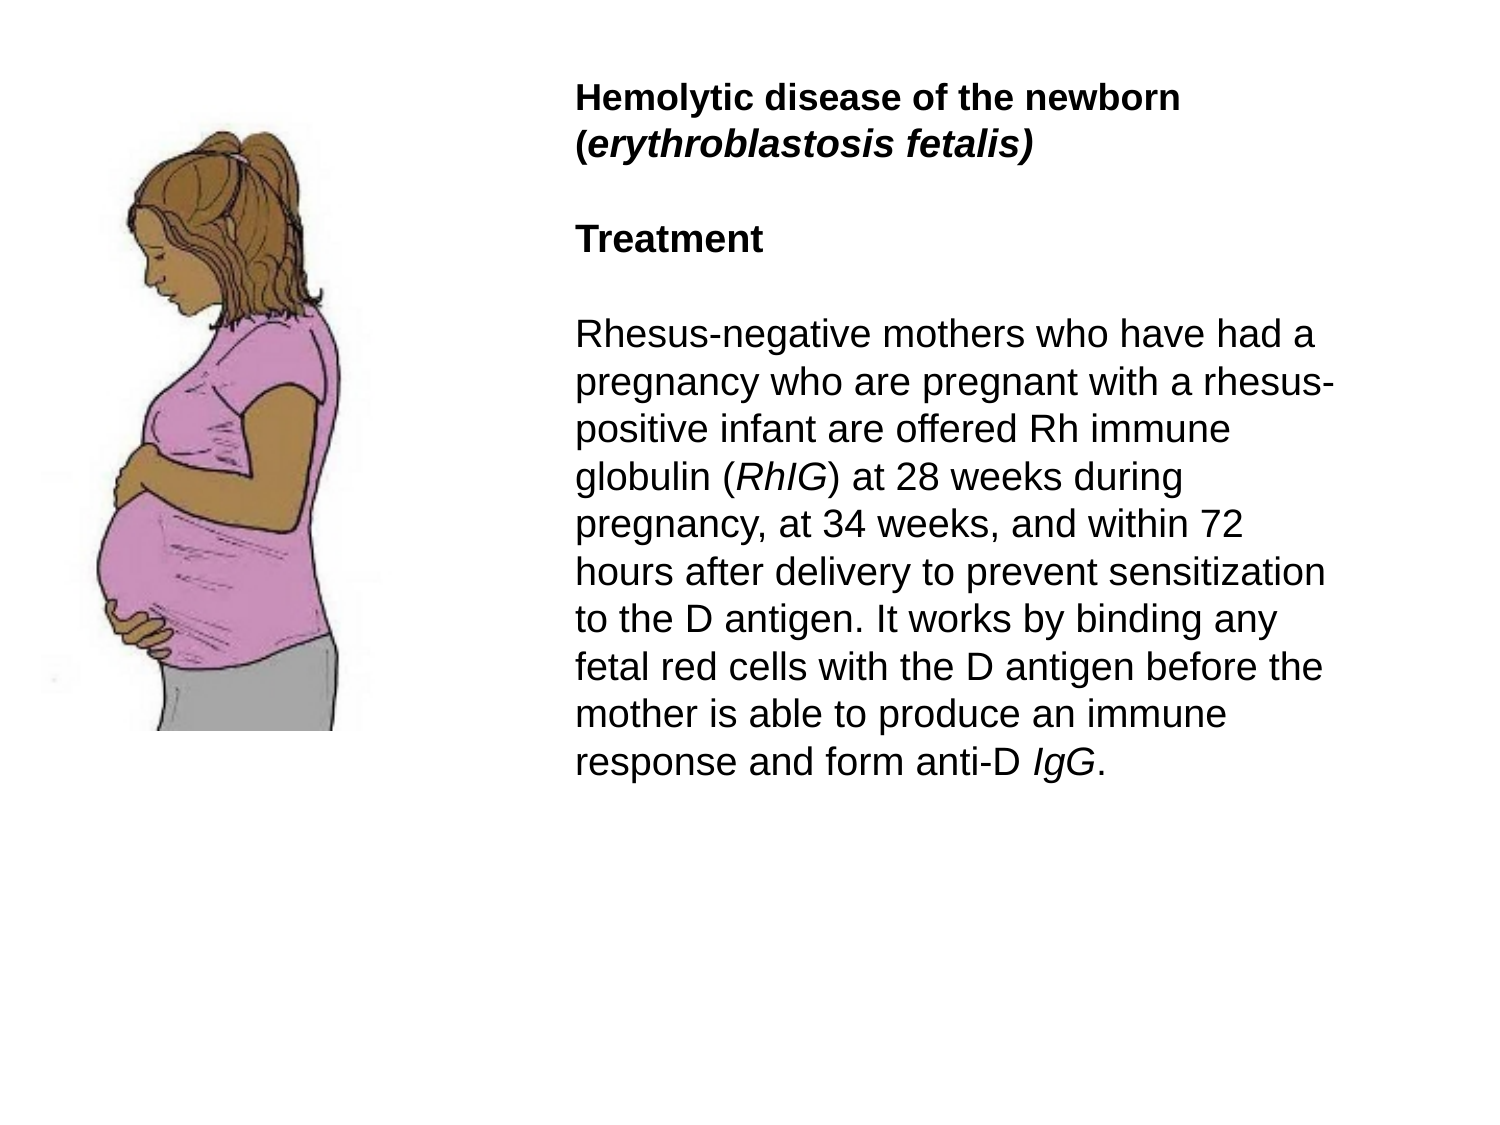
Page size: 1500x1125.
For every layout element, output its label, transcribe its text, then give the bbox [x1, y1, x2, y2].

text_box Hemolytic disease of the newborn (erythroblastosis fetalis) Treatment Rhesus-negative mothers who have had a pregnancy who are pregnant with a rhesus-positive infant are offered Rh immune globulin (RhIG) at 28 weeks during pregnancy, at 34 weeks, and within 72 hours after delivery to prevent sensitization to the D antigen. It works by binding any fetal red cells with the D antigen before the mother is able to produce an immune response and form anti-D IgG. [560, 66, 1365, 791]
picture [40, 105, 459, 732]
